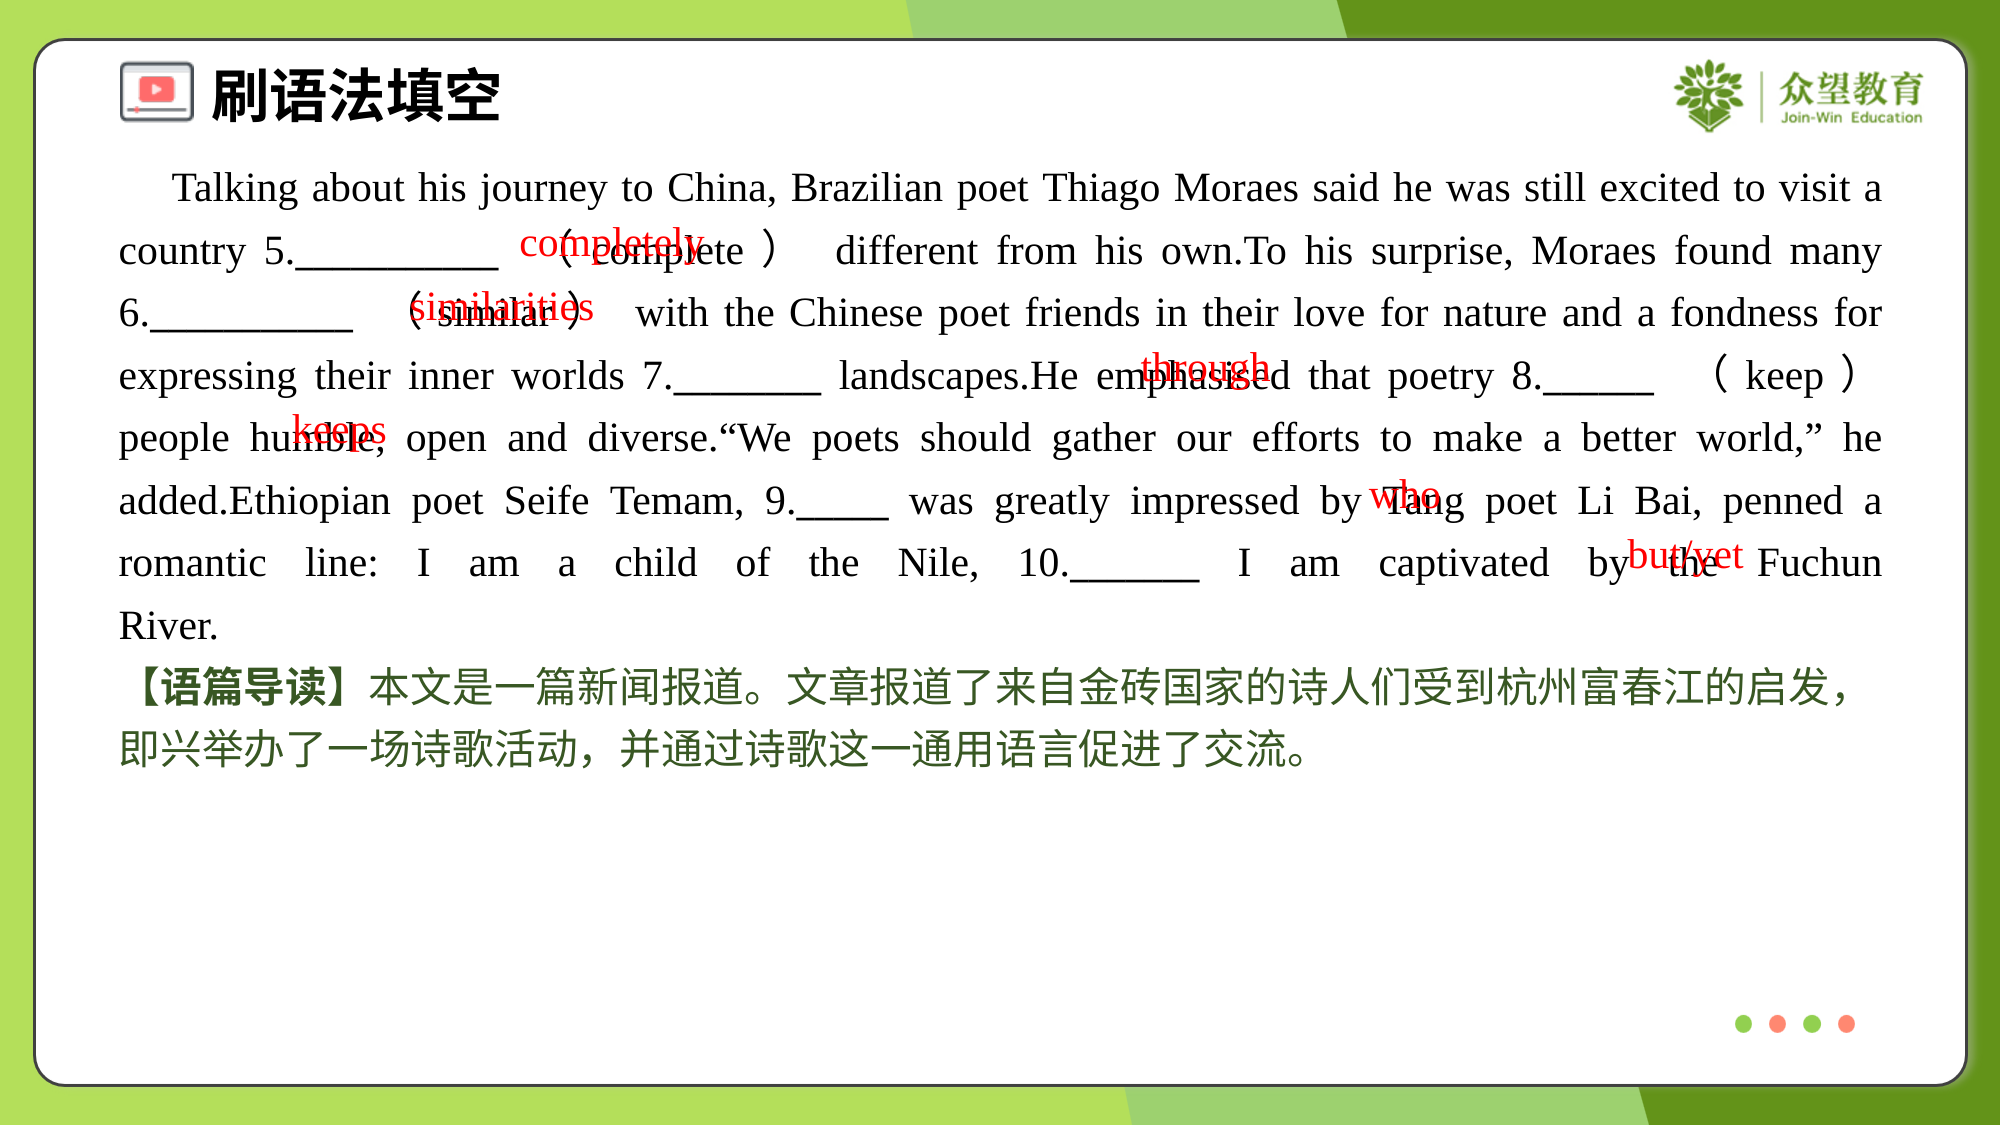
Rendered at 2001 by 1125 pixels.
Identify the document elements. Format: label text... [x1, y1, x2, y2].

text_box through [1136, 326, 1276, 385]
text_box similarities [405, 266, 599, 324]
text_box 【语篇导读】本文是一篇新闻报道。文章报道了来自金砖国家的诗人们受到杭州富春江的启发，即兴举办了一场诗歌活动，并通过诗歌这一通用语言促进了交流。 [118, 647, 1883, 769]
picture [0, 0, 2000, 1125]
text_box who [1364, 453, 1446, 512]
text_box Talking about his journey to China, Brazilian poet Thiago Moraes said he was still excited to visit a country 5.___________ （complete） different from his own.To his surprise, Moraes found many 6.___________ （similar） with the Chinese poet friends in their love for nature and a fondness for expressing their inner worlds 7.________ landscapes.He emphasised that poetry 8.______ （keep） people humble, open and diverse.“We poets should gather our efforts to make a better world,” he added.Ethiopian poet Seife Temam, 9._____ was greatly impressed by Tang poet Li Bai, penned a romantic line: I am a child of the Nile, 10._______ I am captivated by the Fuchun River.#1.3 [118, 147, 1883, 642]
text_box but/yet [1623, 514, 1749, 572]
text_box keeps [287, 389, 392, 447]
text_box completely [515, 201, 710, 260]
